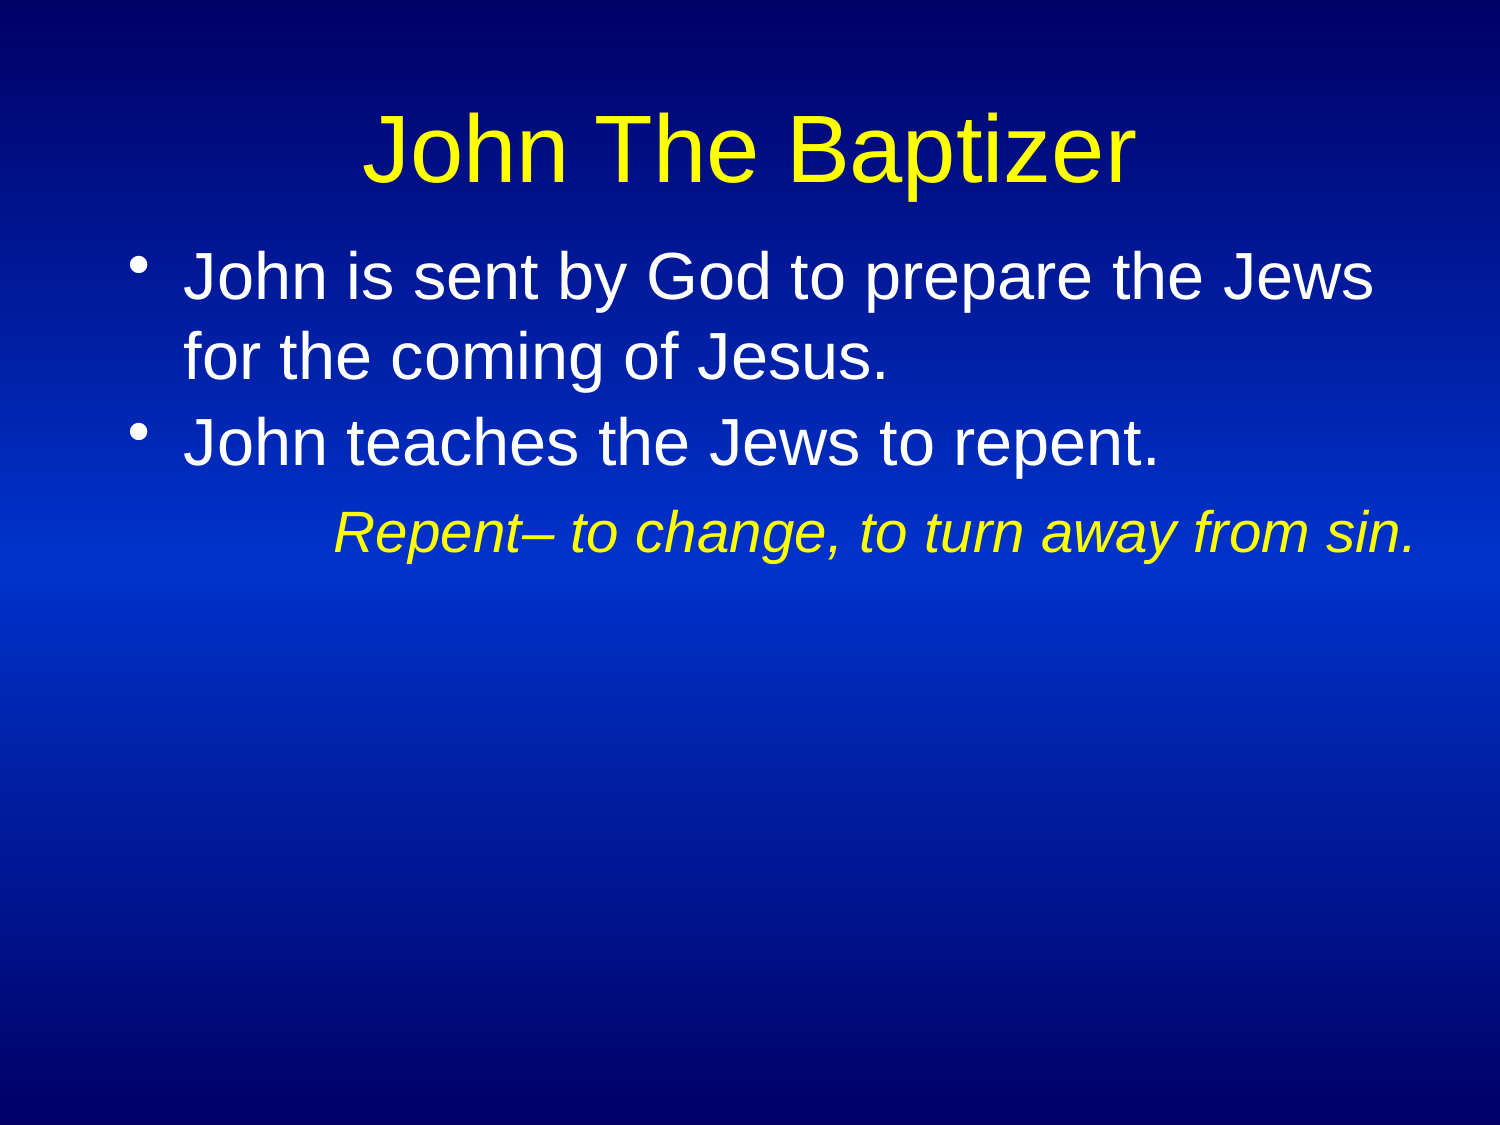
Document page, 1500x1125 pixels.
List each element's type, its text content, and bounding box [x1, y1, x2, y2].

title John The Baptizer [37, 50, 1463, 238]
list John is sent by God to prepare the Jews for the coming of Jesus. John teaches the Jews to repent. Repent– to change, to turn away from sin. [112, 224, 1438, 575]
